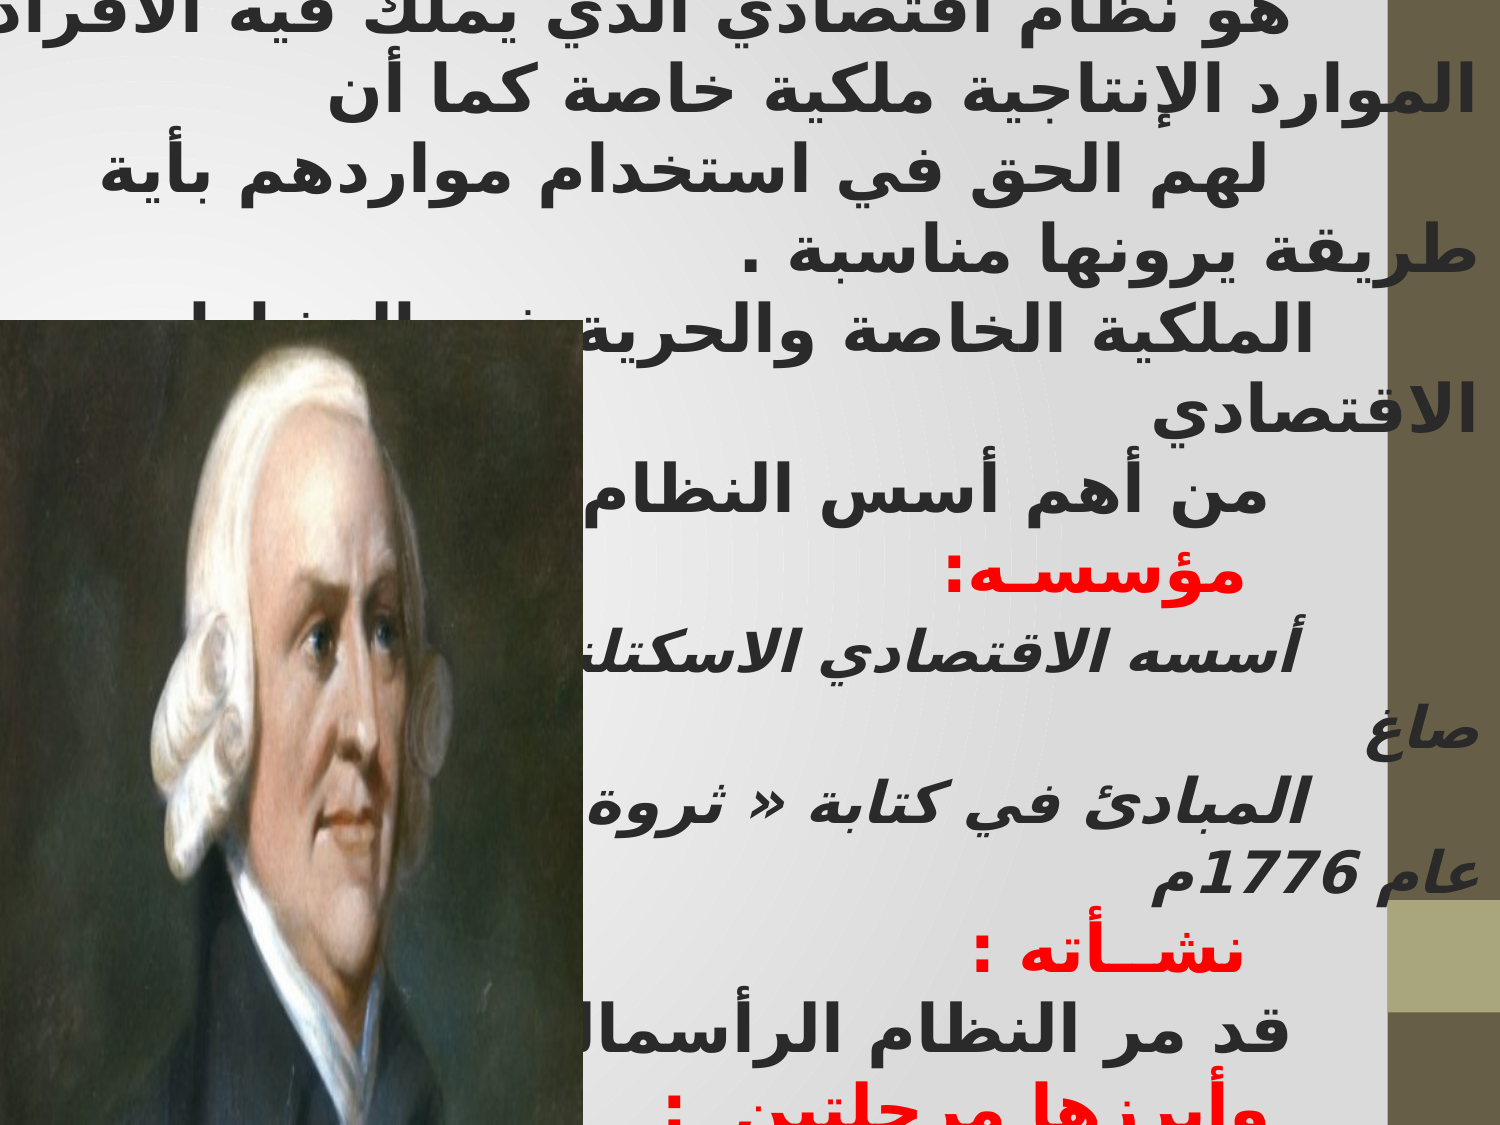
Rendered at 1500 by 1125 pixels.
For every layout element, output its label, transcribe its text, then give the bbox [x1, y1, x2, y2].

picture [0, 319, 584, 1125]
text_box أولاً : النظام الرأســمالي تعريفه: هو نظام اقتصادي الذي يملك فيه الأفراد الموارد الإنتاجية ملكية خاصة كما أن لهم الحق في استخدام مواردهم بأية طريقة يرونها مناسبة . الملكية الخاصة والحرية في النشاط الاقتصادي من أهم أسس النظام الرأسمالي . مؤسسـه: أسسه الاقتصادي الاسكتلندي آدم سميث حيث صاغ المبادئ في كتابة « ثروة الأمم » المنشور عام 1776م نشــأته : قد مر النظام الرأسمالي بمراحل متعددة وأبرزها مرحلتين : 1/ مرحلة الرأسمالية التجارية . 2/ مرحلة الرأسمالية الصناعية . [0, 0, 1496, 1125]
